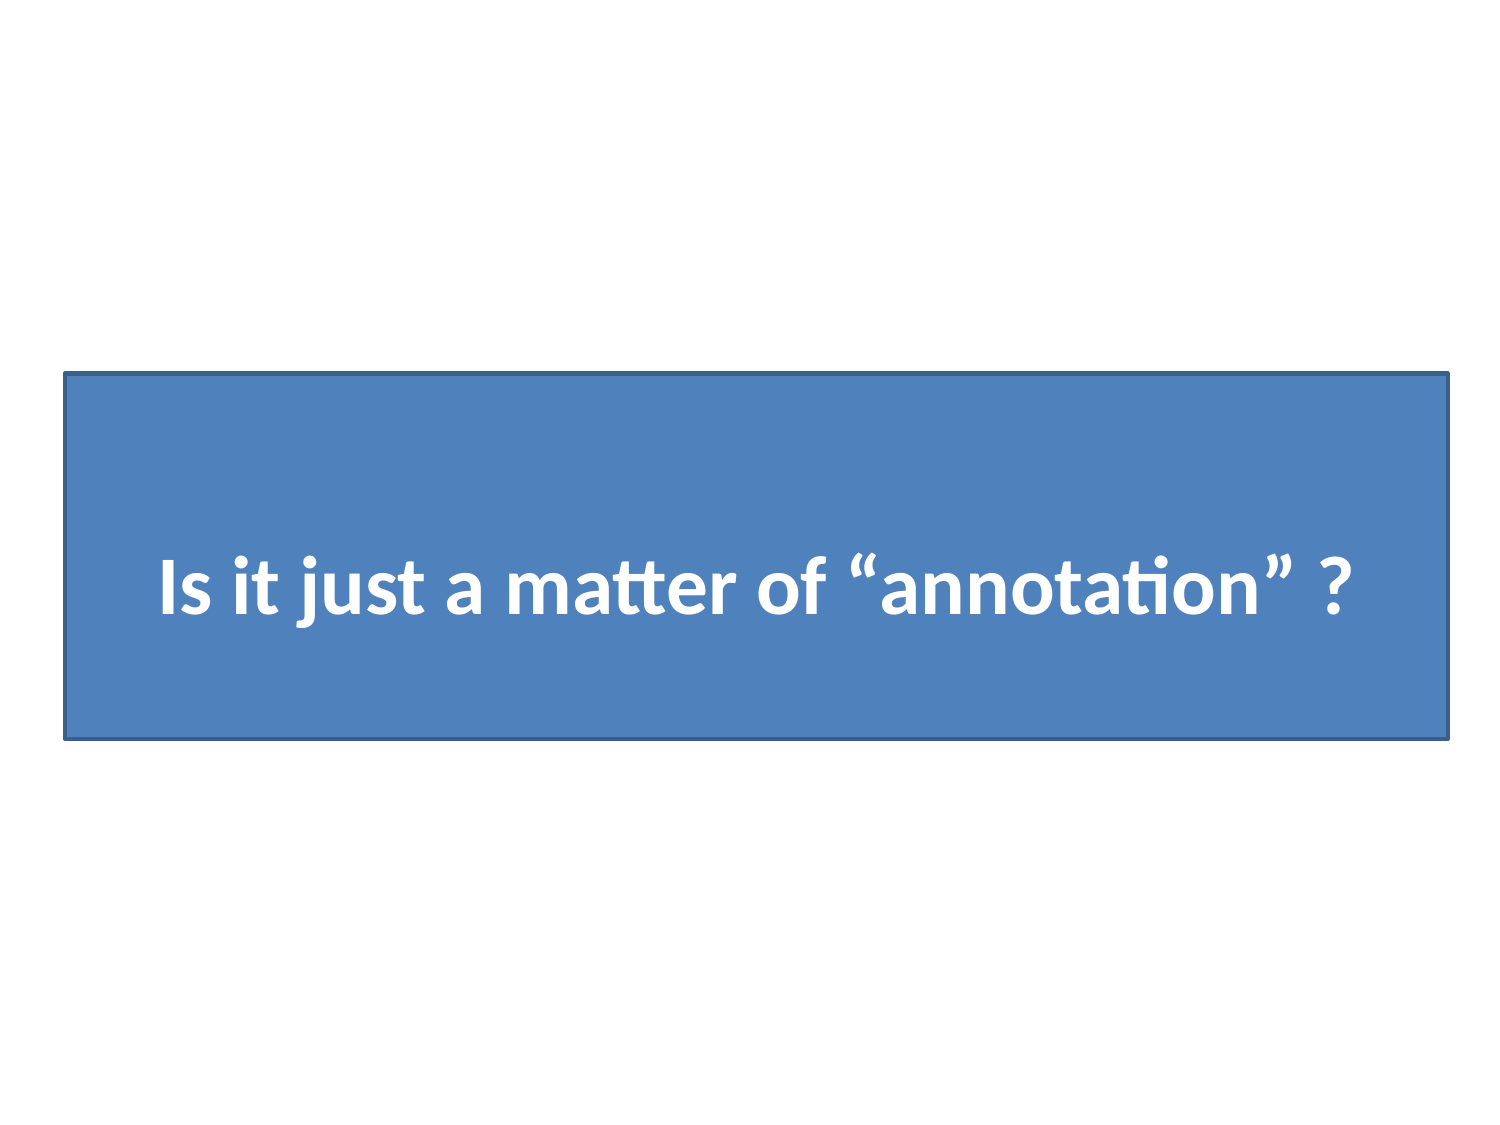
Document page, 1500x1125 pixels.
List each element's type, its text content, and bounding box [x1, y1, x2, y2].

title Is it just a matter of “annotation” ? [63, 371, 1450, 741]
